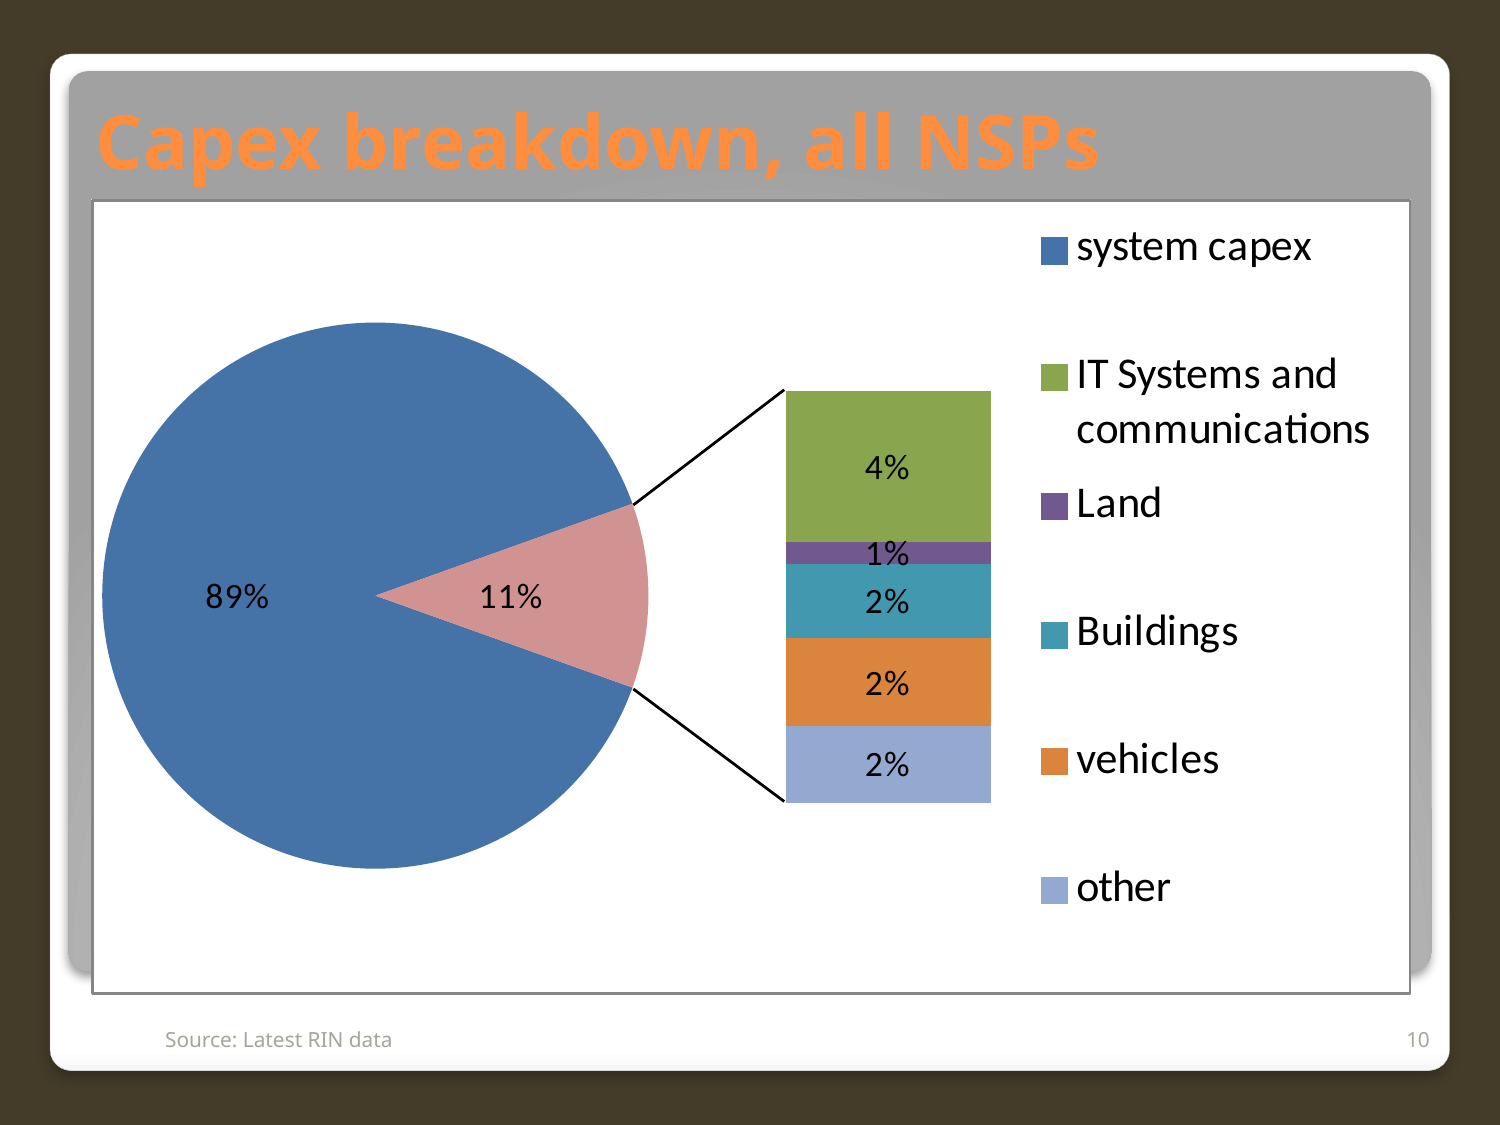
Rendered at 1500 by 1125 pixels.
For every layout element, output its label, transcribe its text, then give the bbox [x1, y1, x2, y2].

picture [88, 196, 1412, 996]
slide_number 10 [1369, 1002, 1445, 1063]
text_box Source: Latest RIN data [88, 1023, 408, 1060]
title Capex breakdown, all NSPs [80, 19, 1424, 192]
